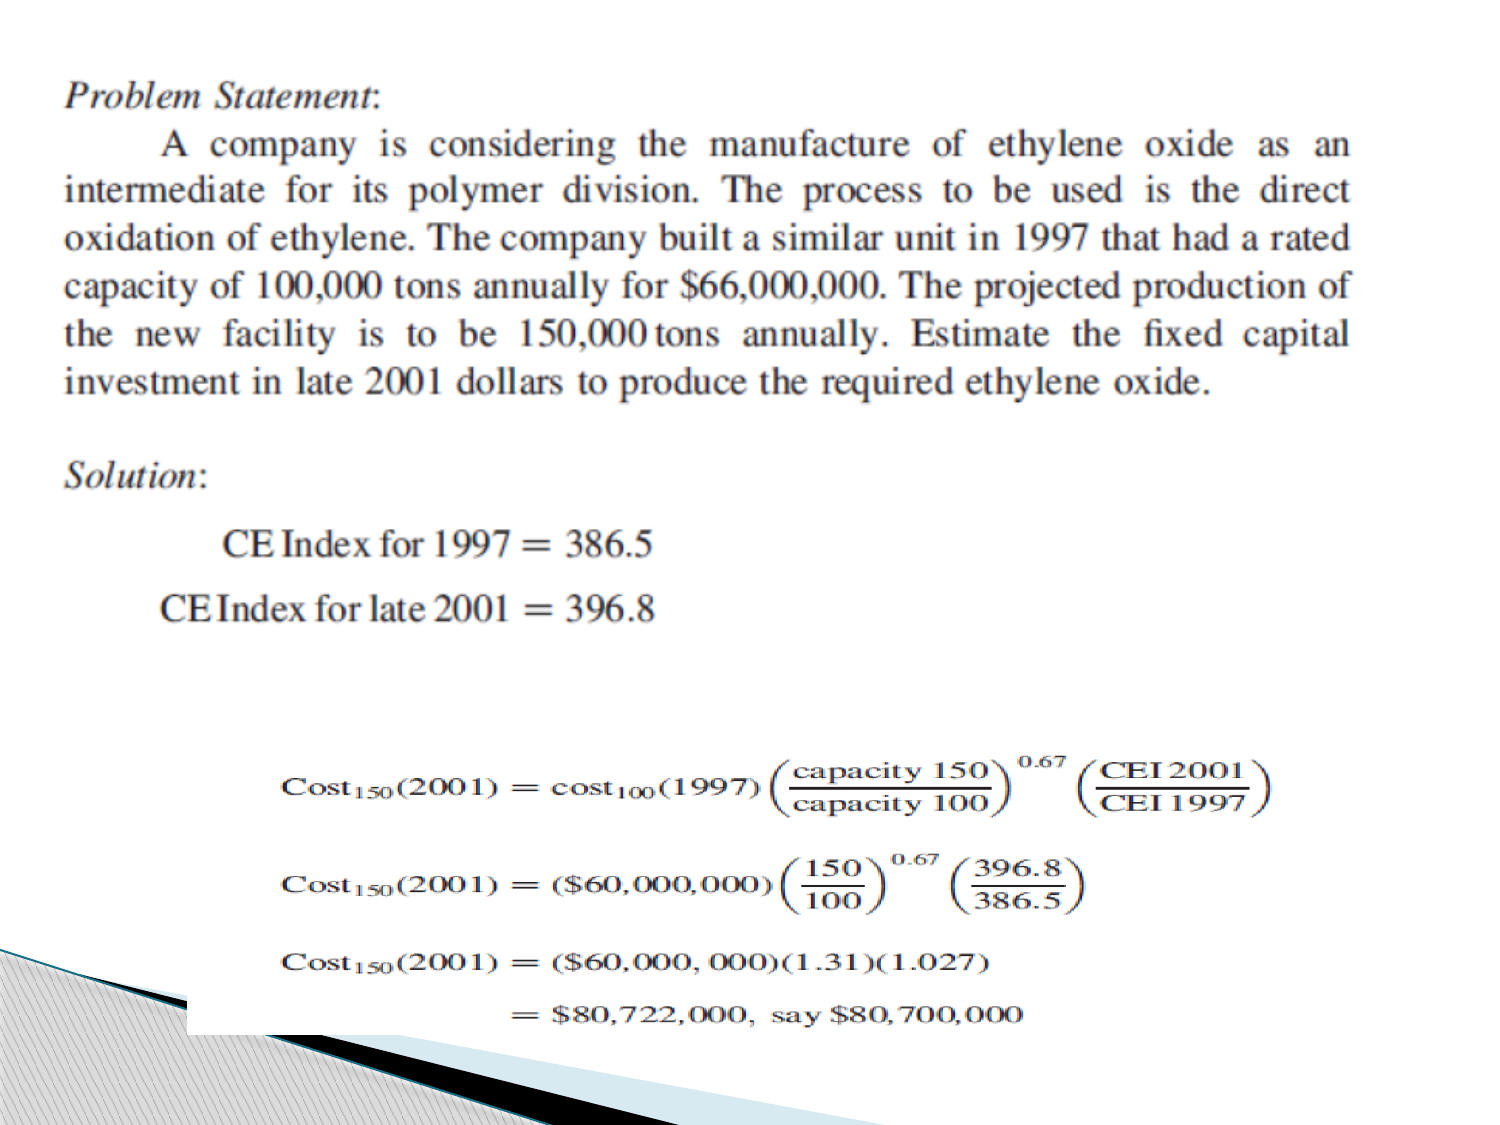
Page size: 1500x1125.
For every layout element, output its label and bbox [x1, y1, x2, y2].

list [37, 49, 1388, 660]
picture [187, 737, 1312, 1035]
